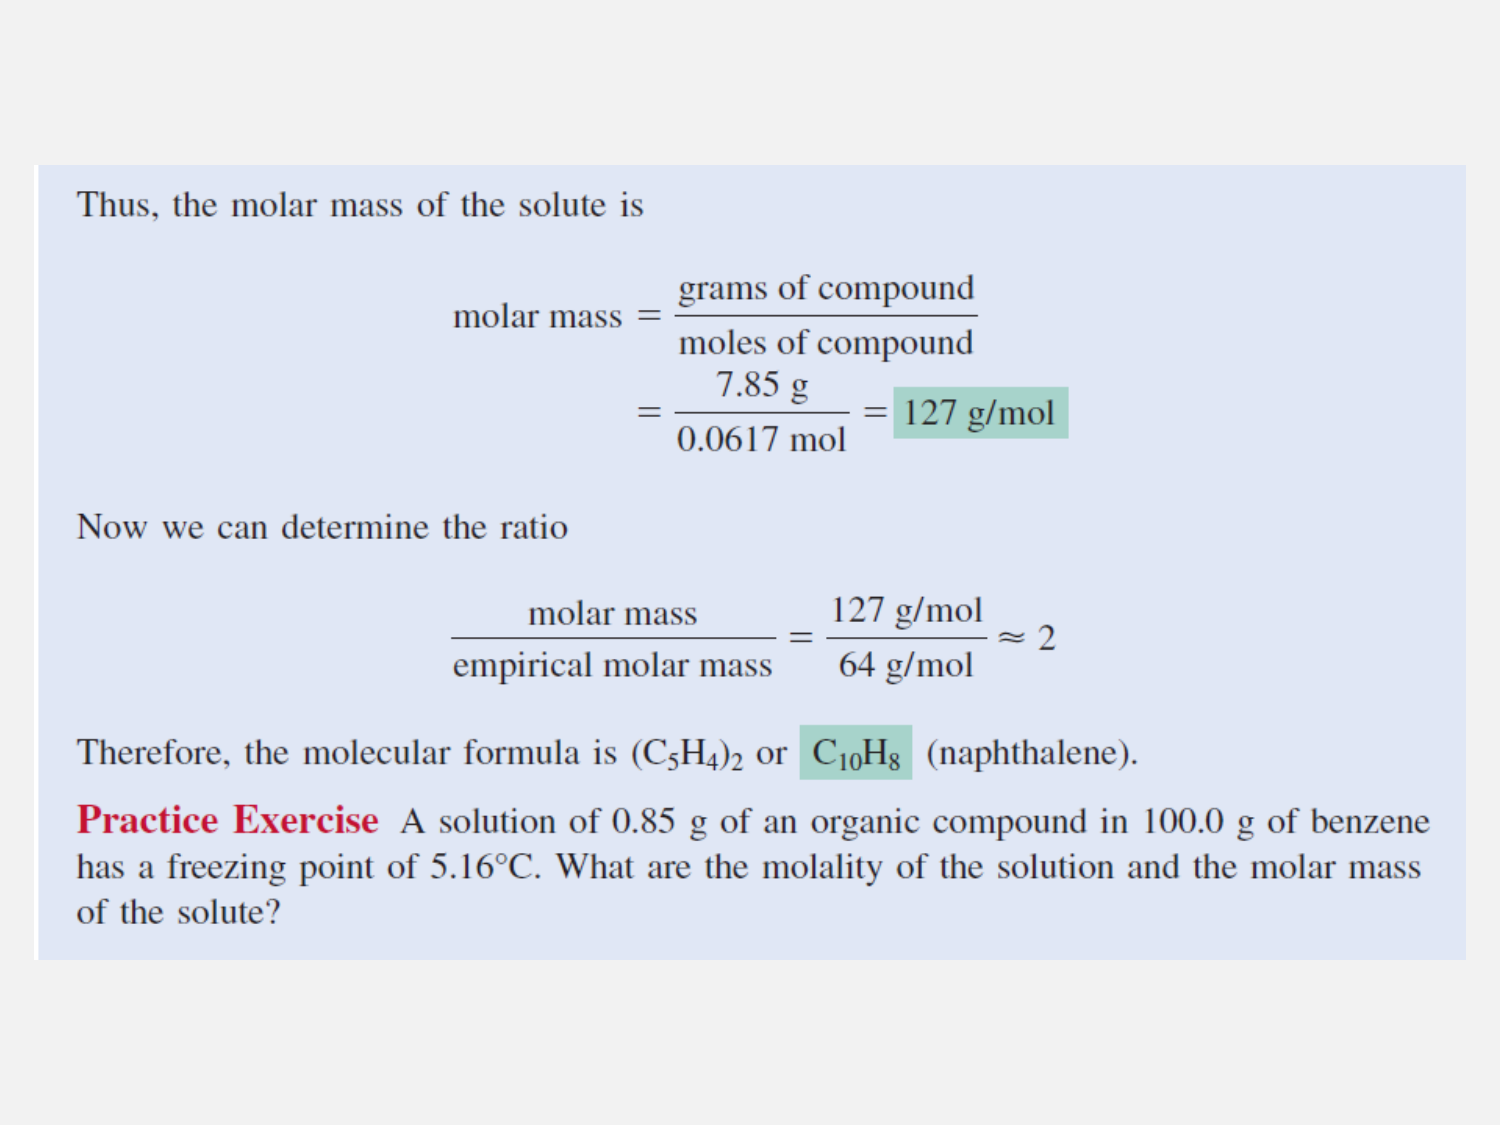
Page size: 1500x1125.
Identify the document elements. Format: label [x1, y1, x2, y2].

picture [34, 165, 1466, 960]
